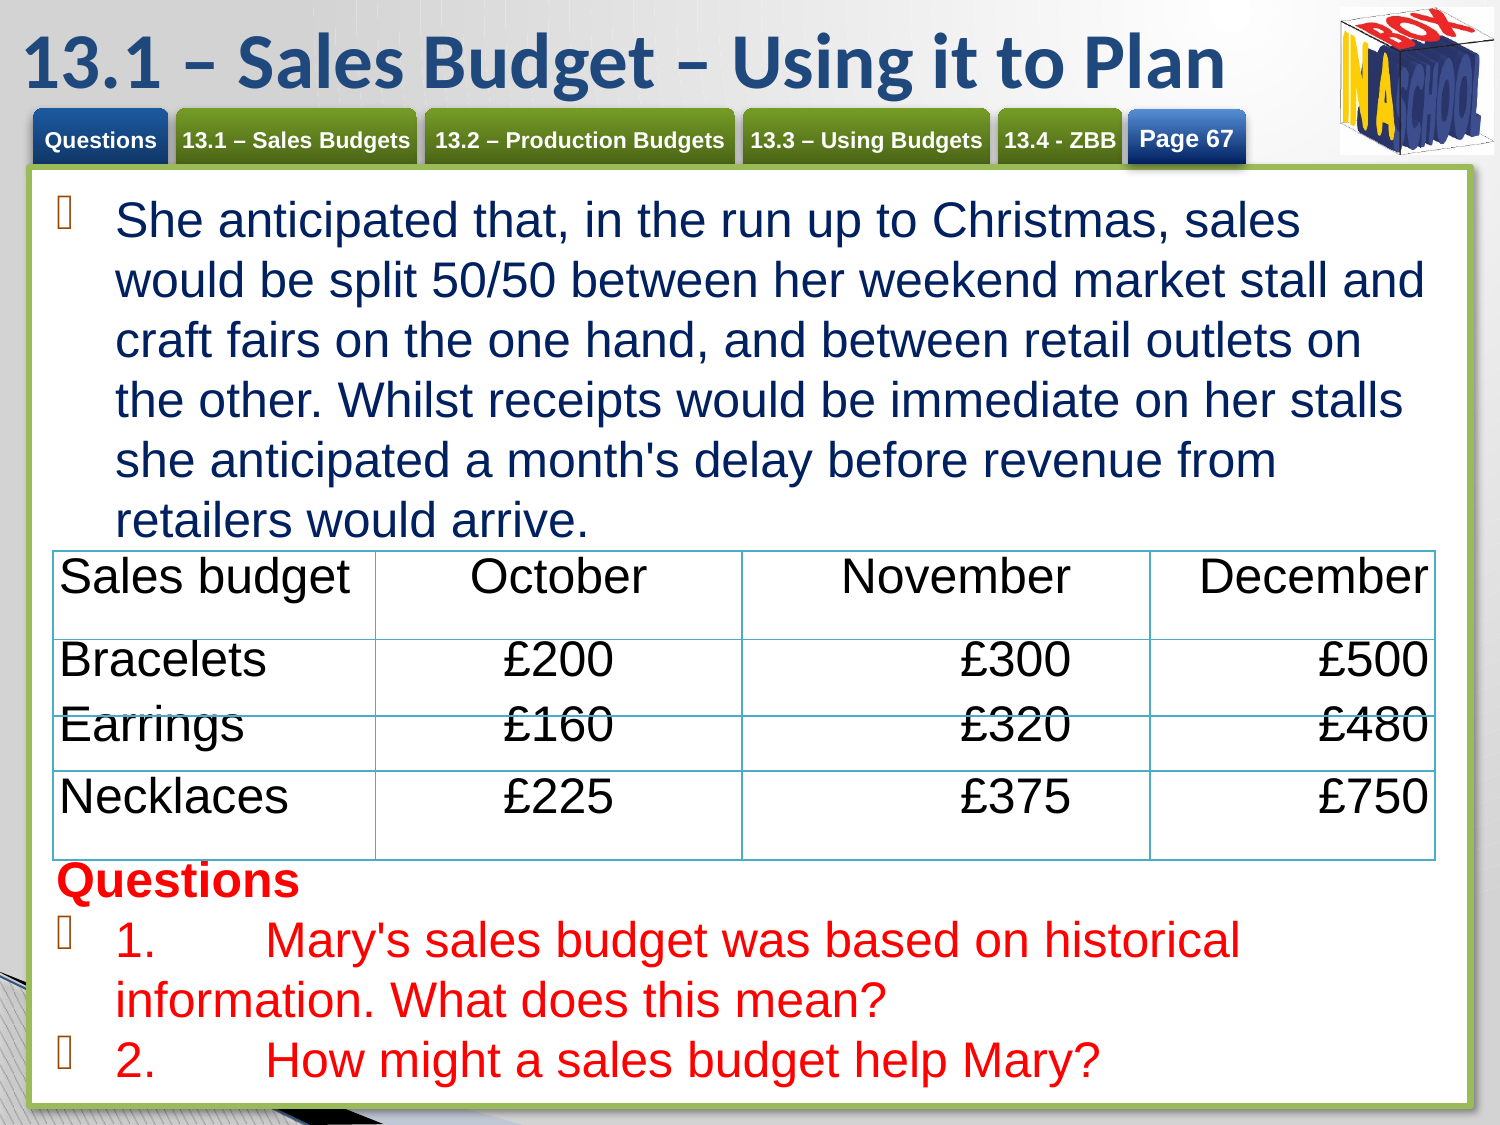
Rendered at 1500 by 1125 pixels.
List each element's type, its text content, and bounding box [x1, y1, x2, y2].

table_cell Bracelets [54, 640, 375, 715]
text_box She anticipated that, in the run up to Christmas, sales would be split 50/50 between her weekend market stall and craft fairs on the one hand, and between retail outlets on the other. Whilst receipts would be immediate on her stalls she anticipated a month's delay before revenue from retailers would arrive. Questions 1. Mary's sales budget was based on historical information. What does this mean? 2. How might a sales budget help Mary? [41, 179, 1447, 1095]
table_header October [376, 552, 741, 639]
table_header November [743, 552, 1149, 639]
table_header December [1151, 552, 1434, 639]
table_cell £225 [376, 772, 741, 859]
table_header Sales budget [54, 552, 375, 639]
picture [281, 1114, 303, 1125]
table_cell £480 [1151, 717, 1434, 770]
table_cell £750 [1151, 772, 1434, 859]
text_box Page 67 [1127, 109, 1247, 165]
table_cell Necklaces [54, 772, 375, 859]
table_cell £160 [376, 717, 741, 770]
table_cell Earrings [54, 717, 375, 770]
table_cell £500 [1151, 640, 1434, 715]
table_cell £375 [743, 772, 1149, 859]
table_cell £300 [743, 640, 1149, 715]
title 13.1 – Sales Budget – Using it to Plan [5, 11, 1270, 102]
picture [1340, 7, 1495, 155]
table_cell £320 [743, 717, 1149, 770]
table_cell £200 [376, 640, 741, 715]
